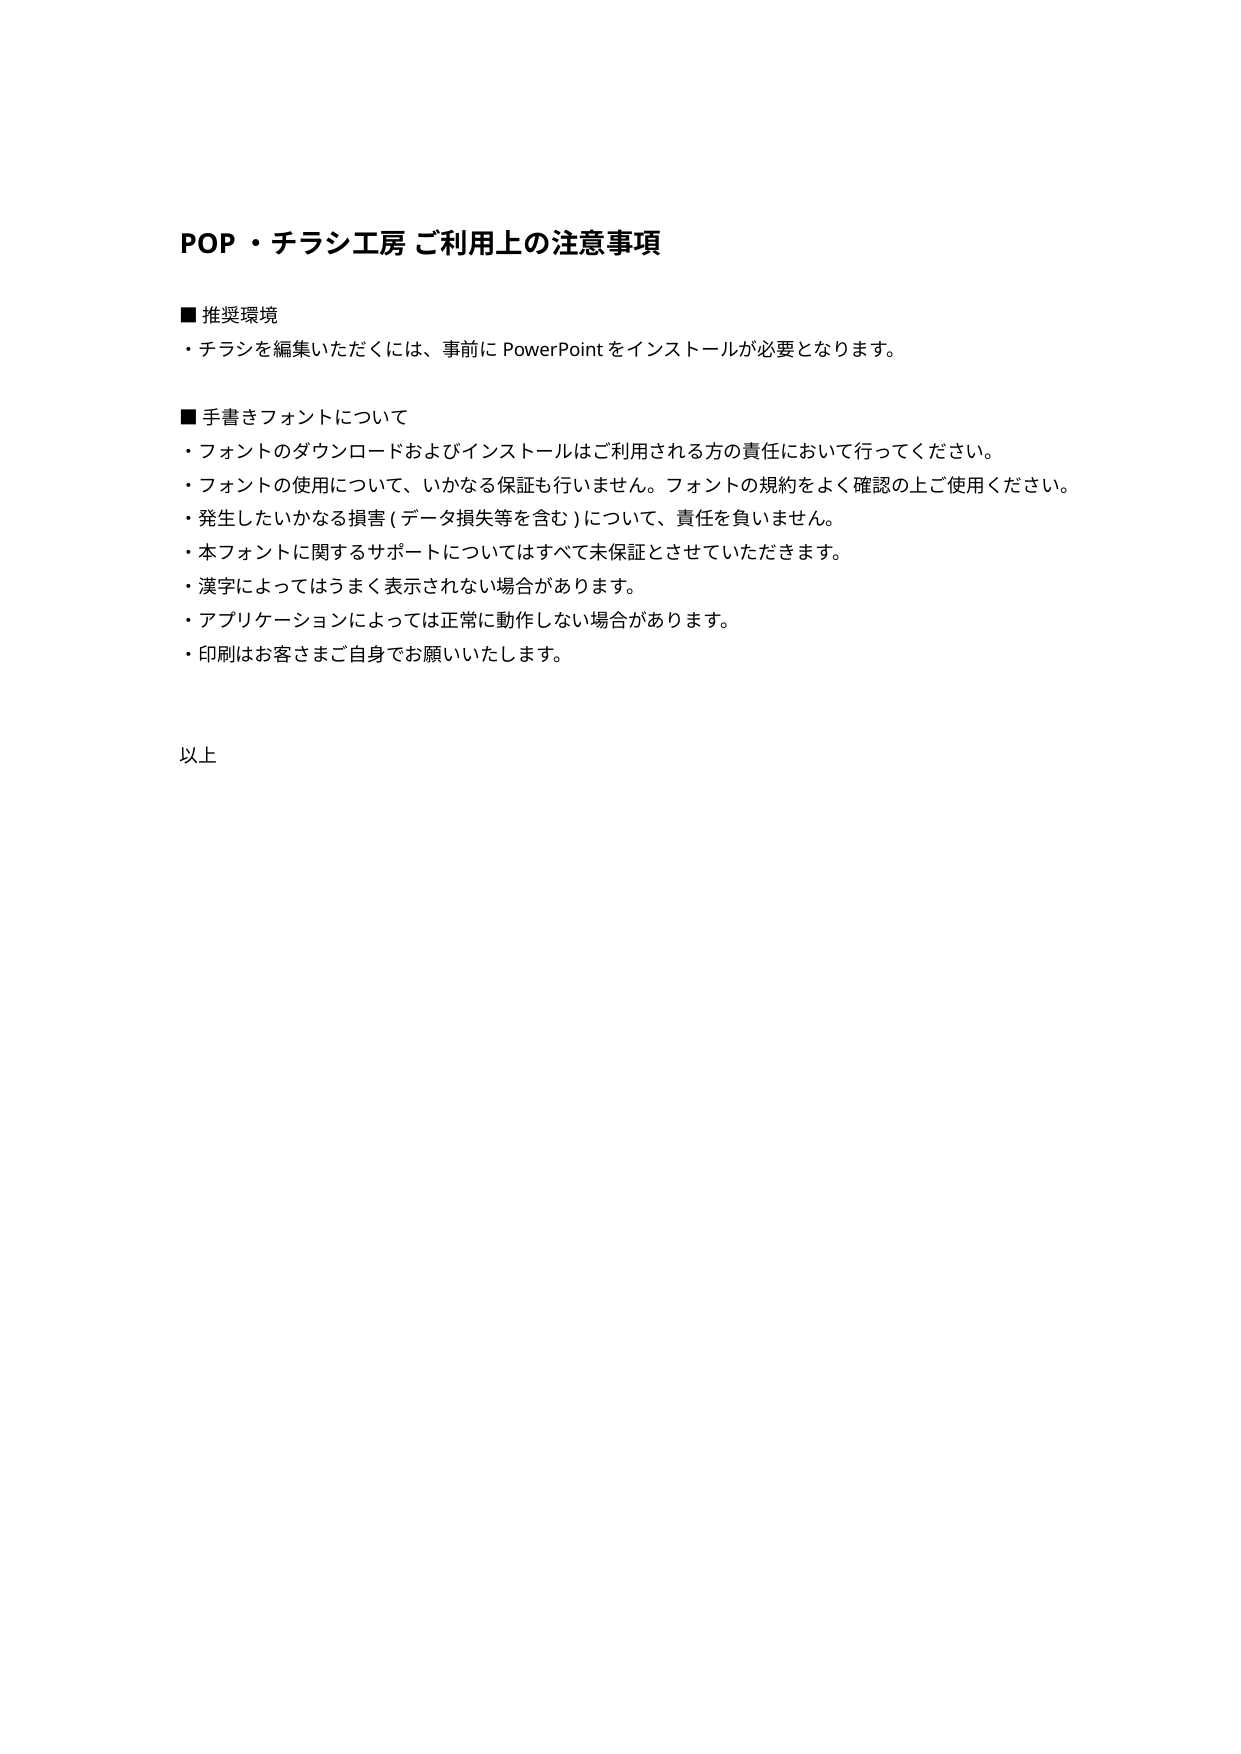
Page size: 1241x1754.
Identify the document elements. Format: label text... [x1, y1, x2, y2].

text_box POP・チラシ工房 ご利用上の注意事項 ■推奨環境 ・チラシを編集いただくには、事前にPowerPointをインストールが必要となります。 ■手書きフォントについて ・フォントのダウンロードおよびインストールはご利用される方の責任において行ってください。 ・フォントの使用について、いかなる保証も行いません。フォントの規約をよく確認の上ご使用ください。 ・発生したいかなる損害(データ損失等を含む)について、責任を負いません。 ・本フォントに関するサポートについてはすべて未保証とさせていただきます。 ・漢字によってはうまく表示されない場合があります。 ・アプリケーションによっては正常に動作しない場合があります。 ・印刷はお客さまご自身でお願いいたします。 以上 [164, 201, 1102, 918]
